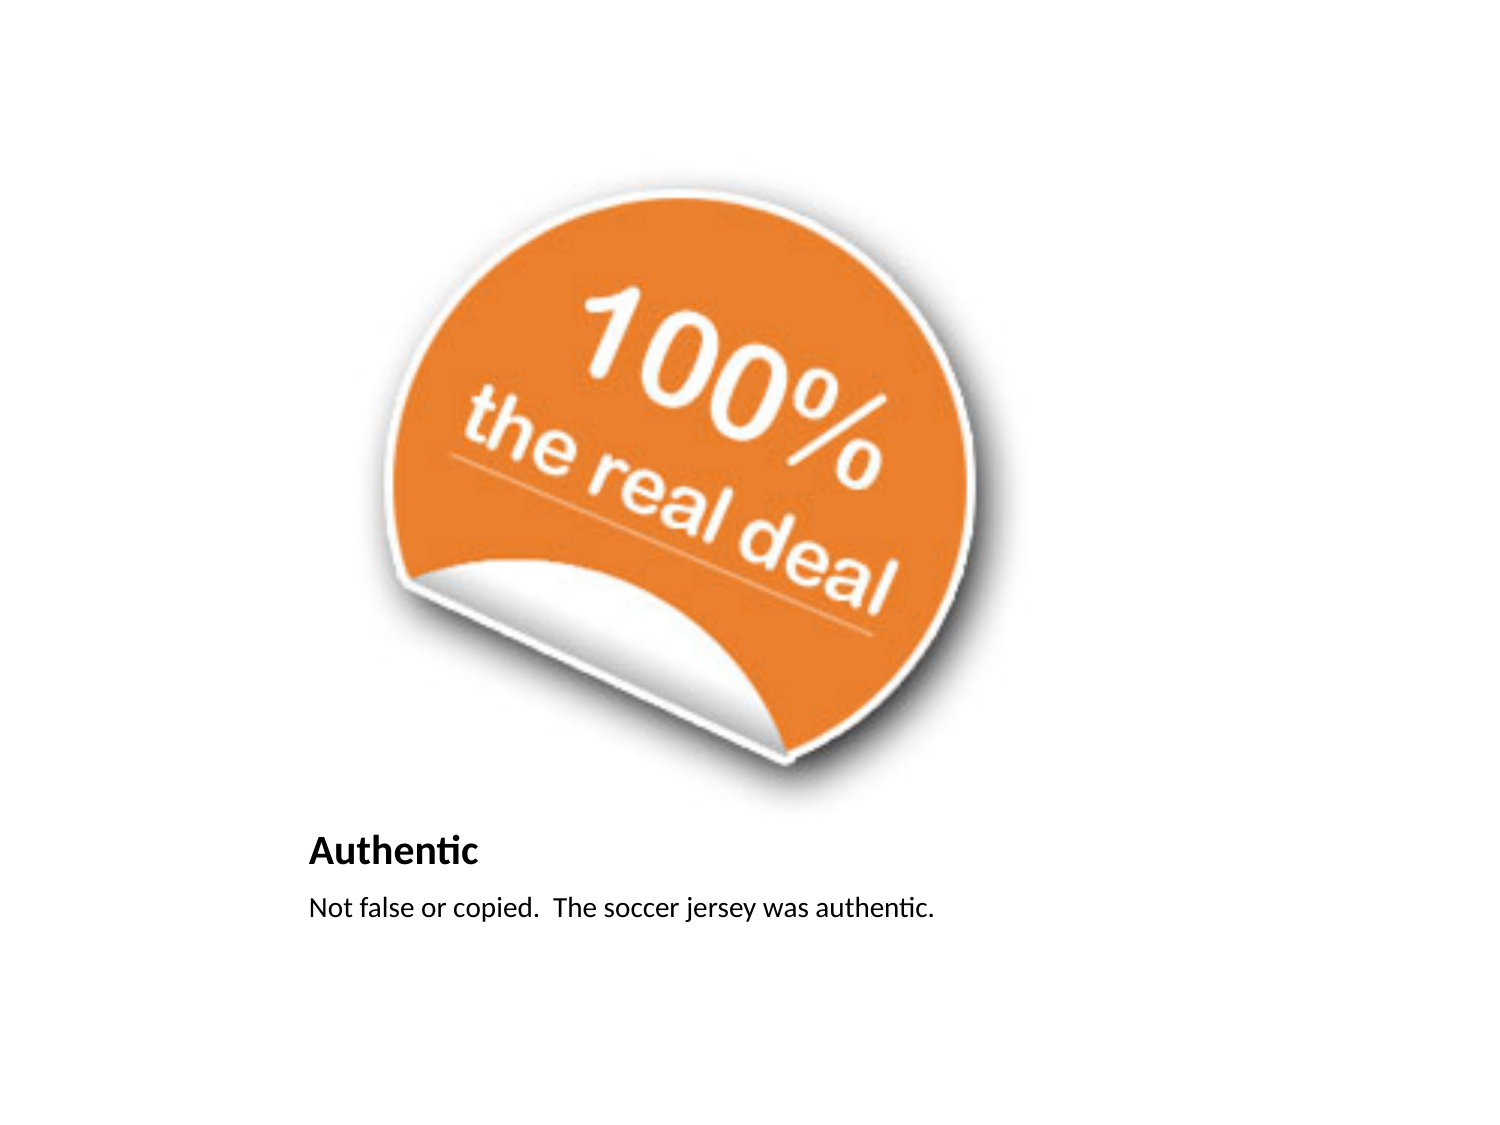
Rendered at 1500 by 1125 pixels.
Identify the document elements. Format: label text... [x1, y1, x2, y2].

list Not false or copied. The soccer jersey was authentic. [294, 880, 1194, 1013]
title Authentic [294, 787, 1194, 880]
picture [262, 149, 1163, 826]
